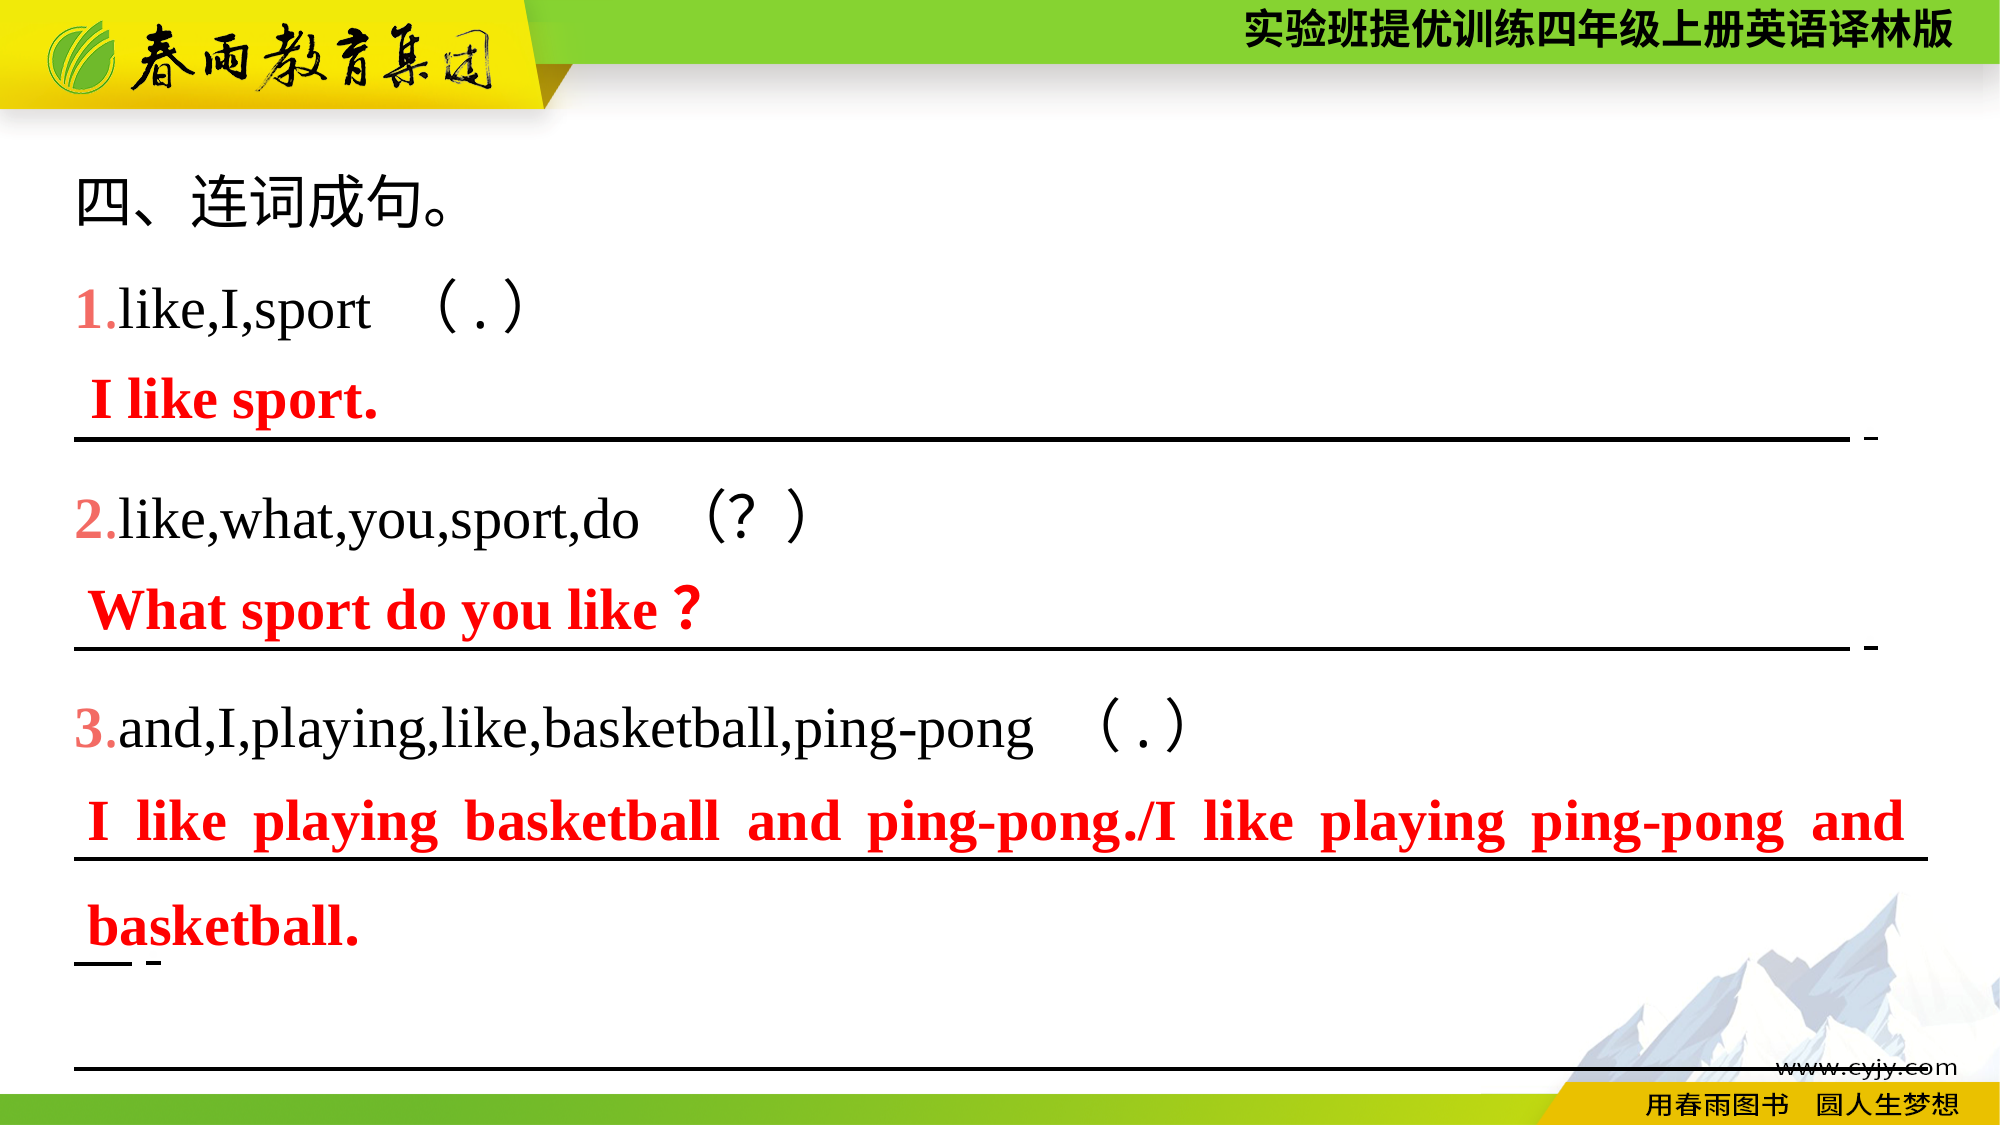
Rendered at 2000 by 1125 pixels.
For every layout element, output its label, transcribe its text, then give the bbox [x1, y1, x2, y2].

text_box I like sport. [75, 317, 457, 438]
text_box What sport do you like？ [72, 528, 776, 649]
text_box I like playing basketball and ping-pong./I like playing ping-pong and basketball. [72, 739, 1922, 965]
list 四、连词成句。 1.like,I,sport （.） . 2.like,what,you,sport,do （？） . 3.and,I,playing,like,basketball,ping-pong （.） . . [59, 122, 1944, 986]
picture [0, 0, 2000, 1125]
